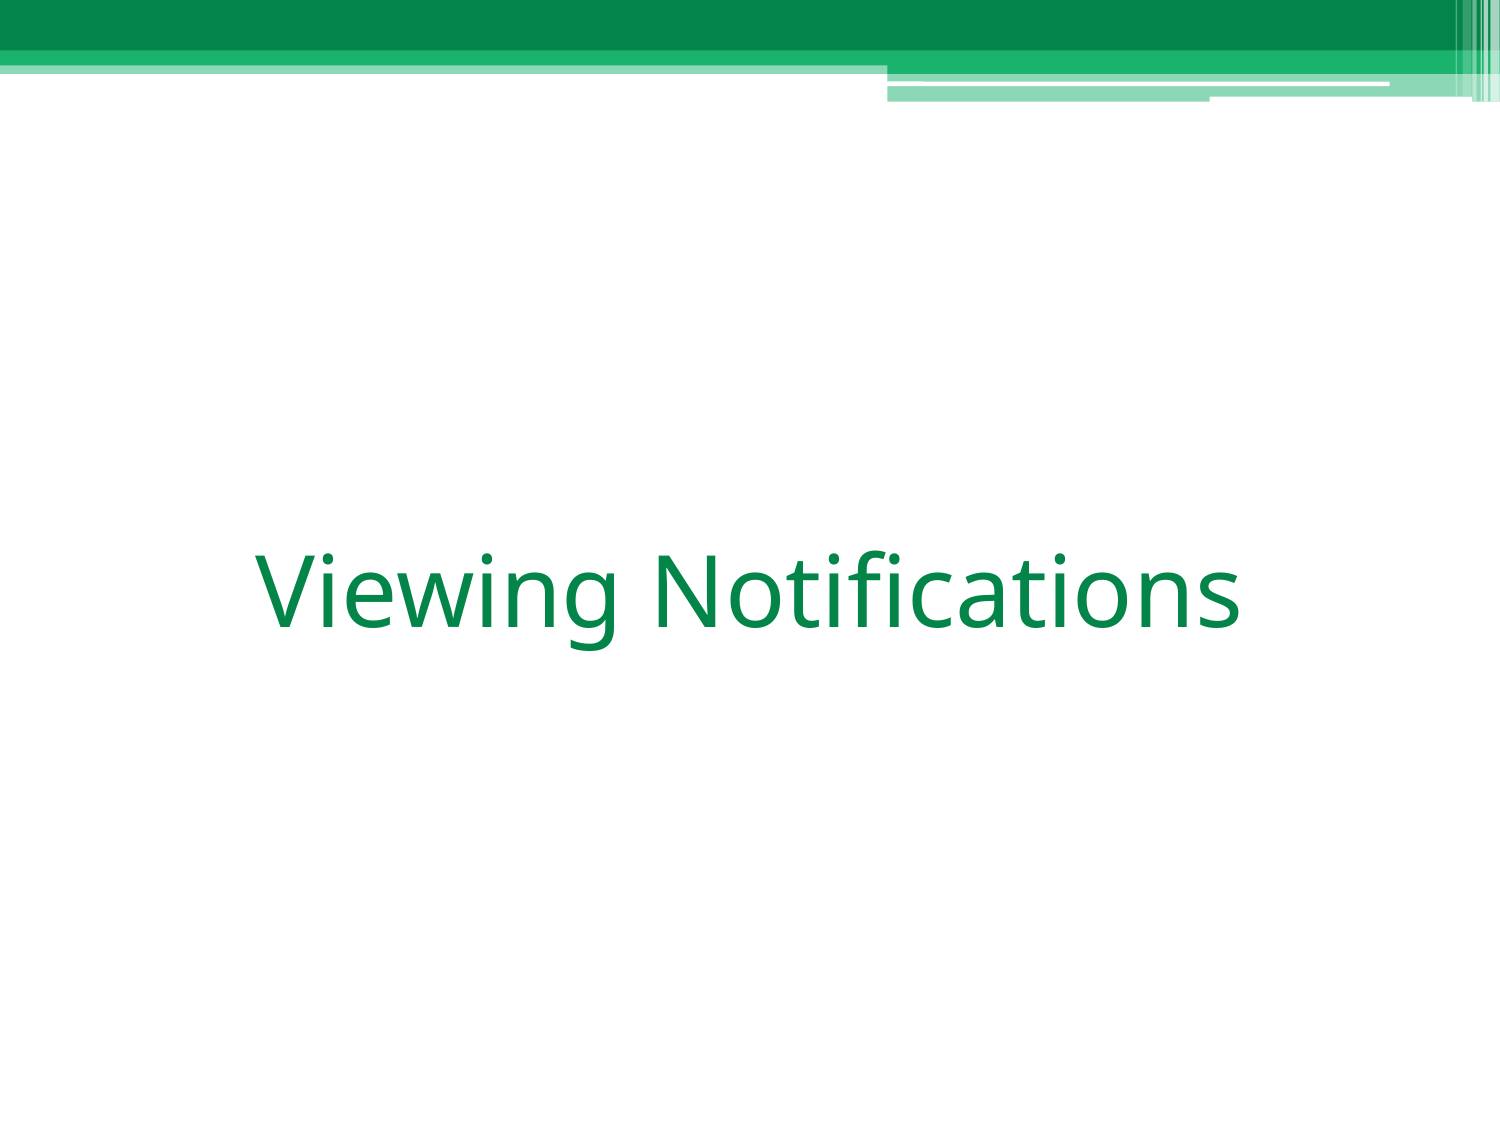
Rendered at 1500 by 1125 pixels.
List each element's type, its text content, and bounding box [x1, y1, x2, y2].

title Viewing Notifications [75, 500, 1425, 676]
